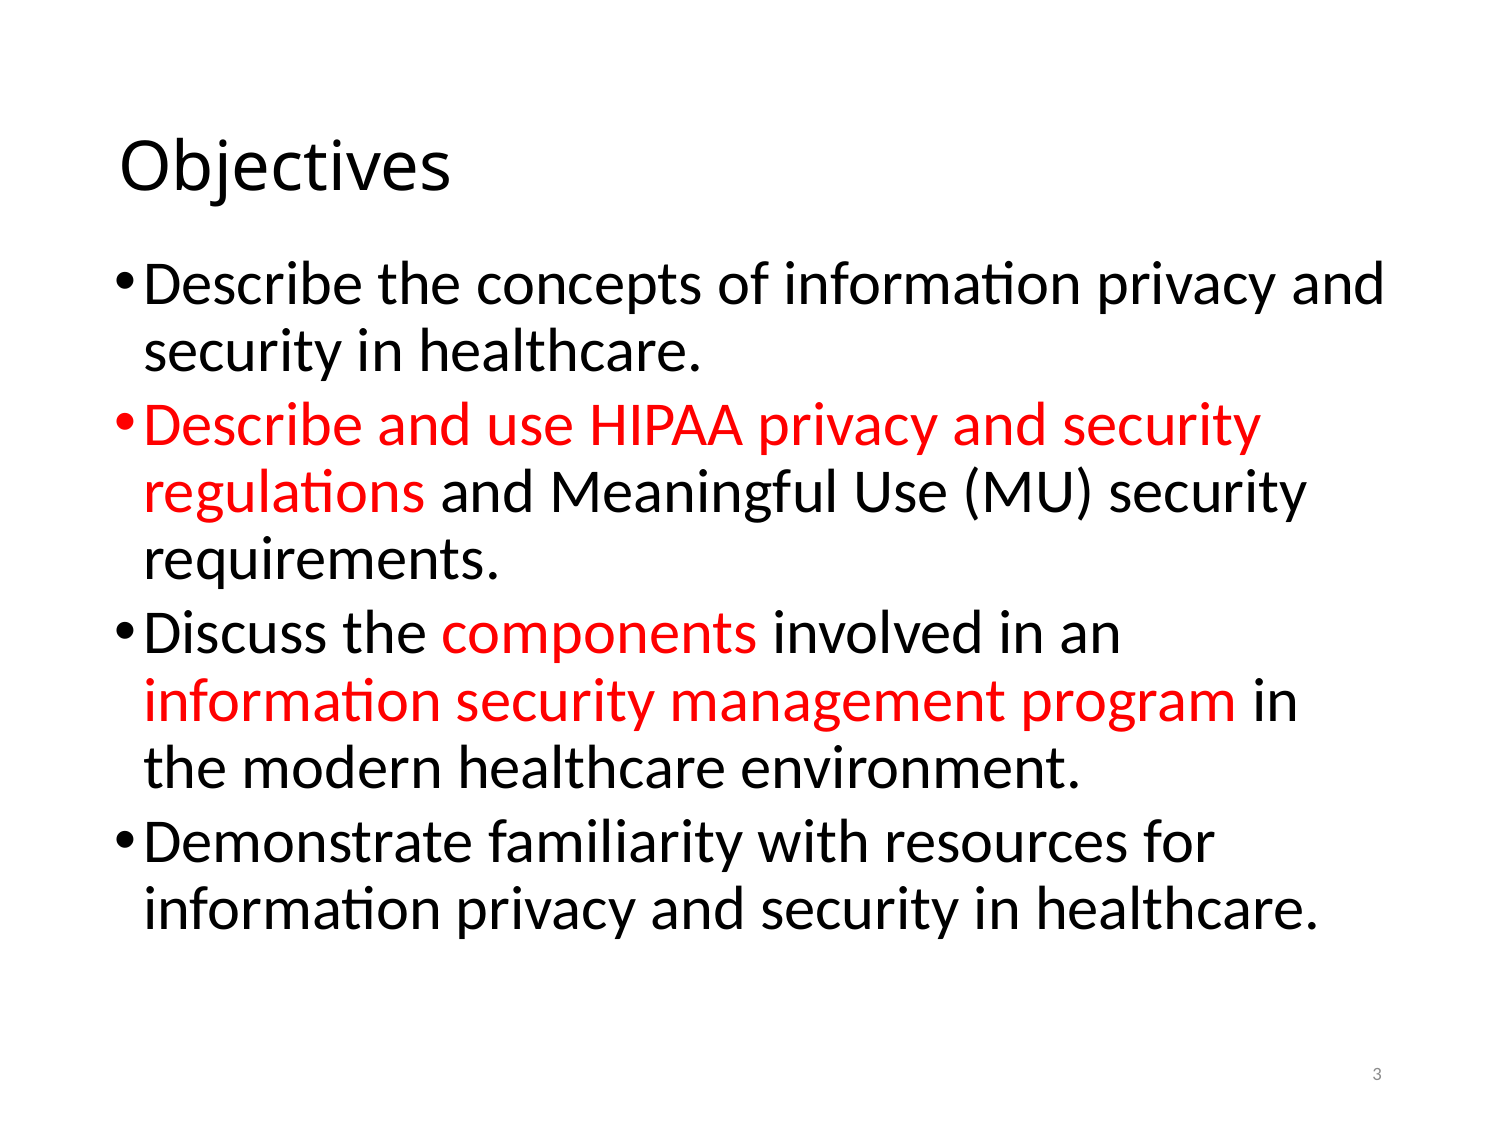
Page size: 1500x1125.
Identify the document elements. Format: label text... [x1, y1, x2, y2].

slide_number 3 [1059, 1042, 1397, 1103]
title Objectives [103, 59, 1397, 242]
list Describe the concepts of information privacy and security in healthcare. Describe and use HIPAA privacy and security regulations and Meaningful Use (MU) security requirements. Discuss the components involved in an information security management program in the modern healthcare environment. Demonstrate familiarity with resources for information privacy and security in healthcare. [99, 242, 1409, 1025]
